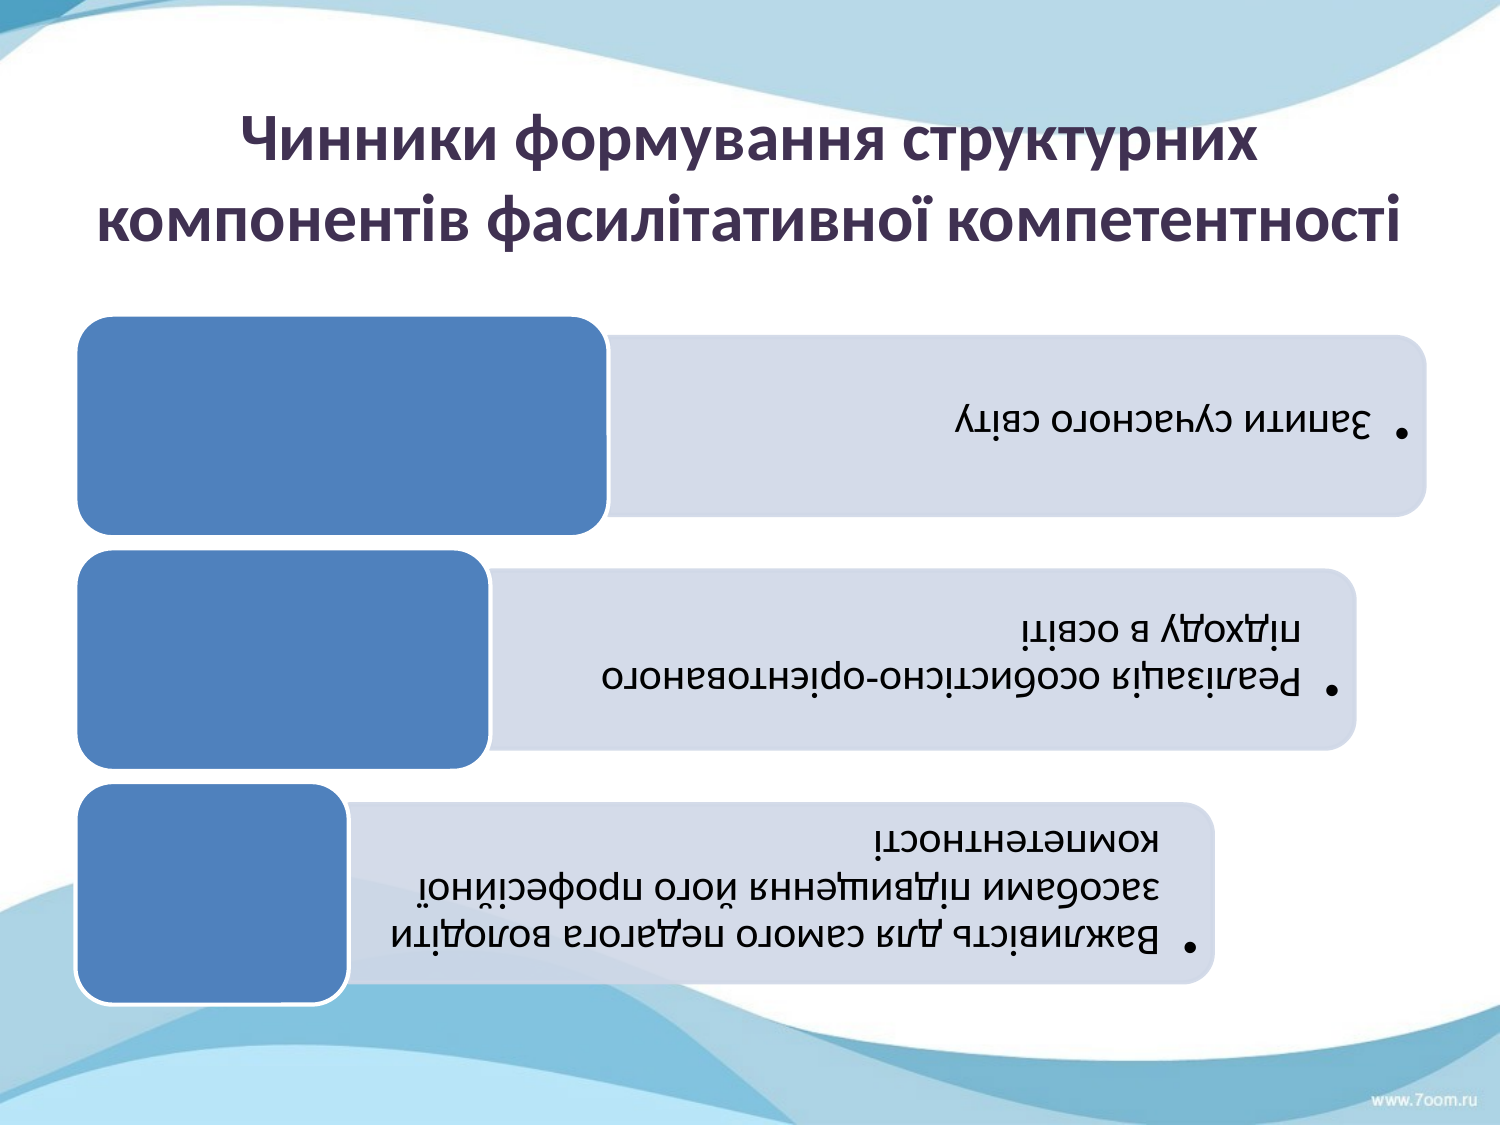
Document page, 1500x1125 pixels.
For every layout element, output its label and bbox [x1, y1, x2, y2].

list [74, 314, 1426, 1006]
picture [0, 0, 1500, 1125]
